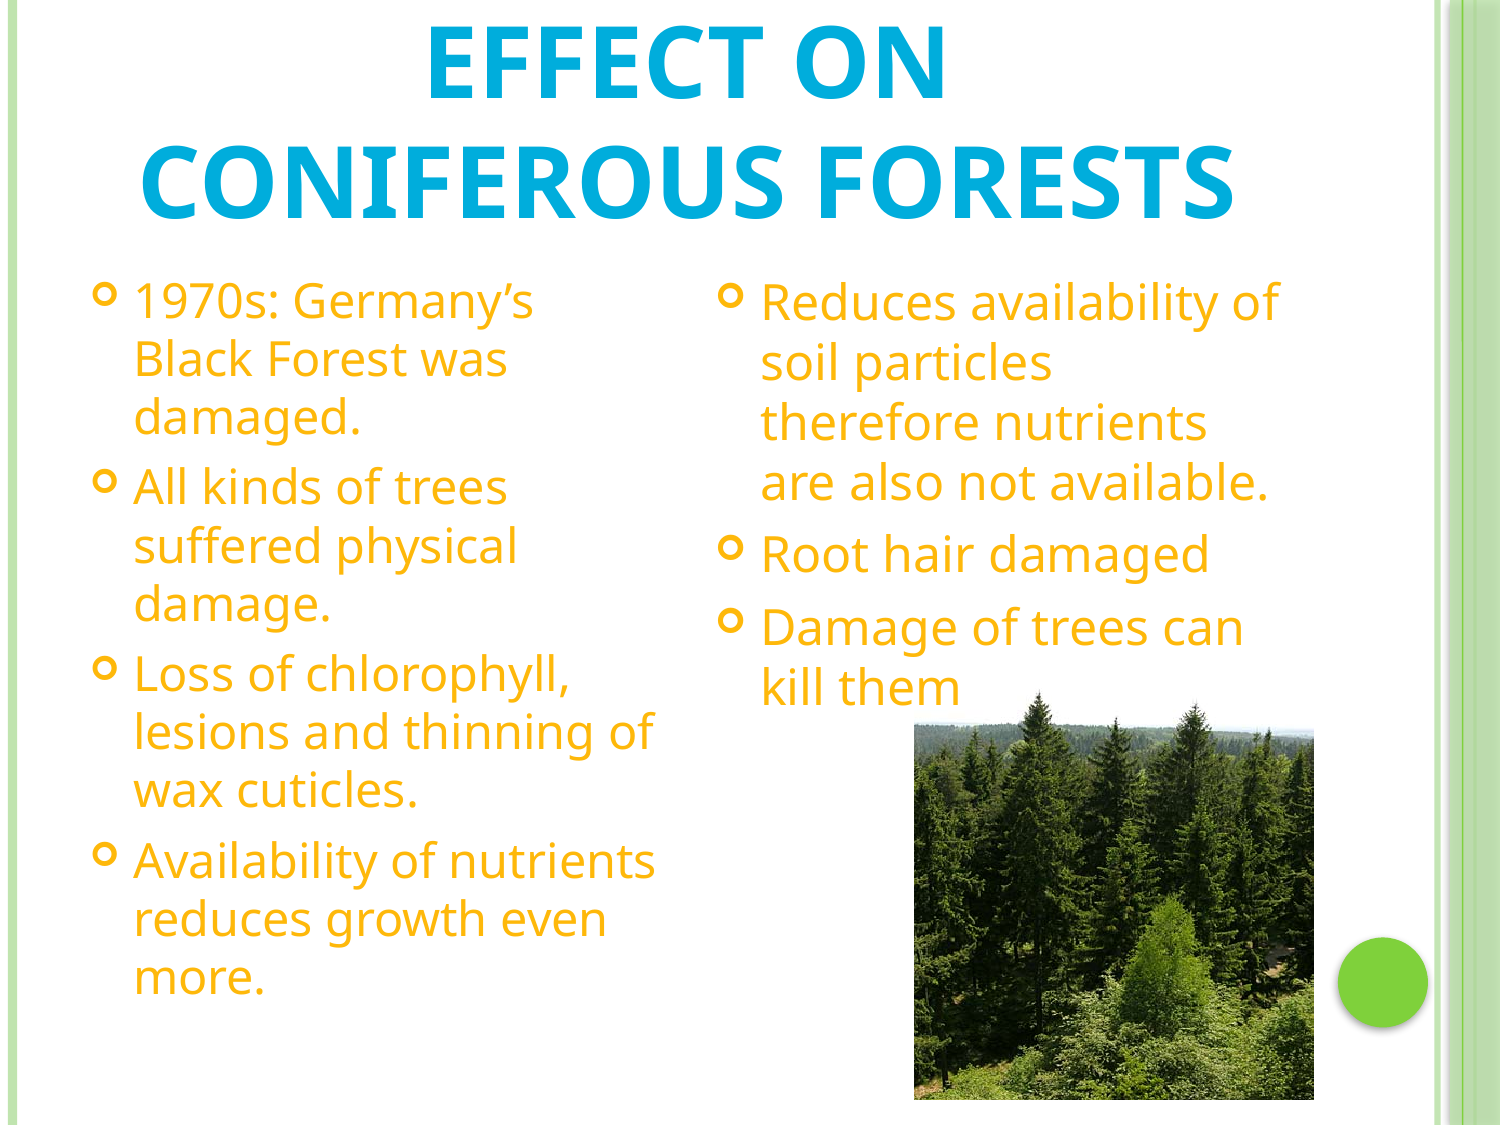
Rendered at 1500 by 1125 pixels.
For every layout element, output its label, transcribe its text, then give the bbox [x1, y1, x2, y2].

list 1970s: Germany’s Black Forest was damaged. All kinds of trees suffered physical damage. Loss of chlorophyll, lesions and thinning of wax cuticles. Availability of nutrients reduces growth even more. [75, 262, 675, 1013]
title Effect on coniferous forests [75, 58, 1300, 247]
picture [913, 667, 1315, 1100]
list Reduces availability of soil particles therefore nutrients are also not available. Root hair damaged Damage of trees can kill them [700, 262, 1301, 1013]
